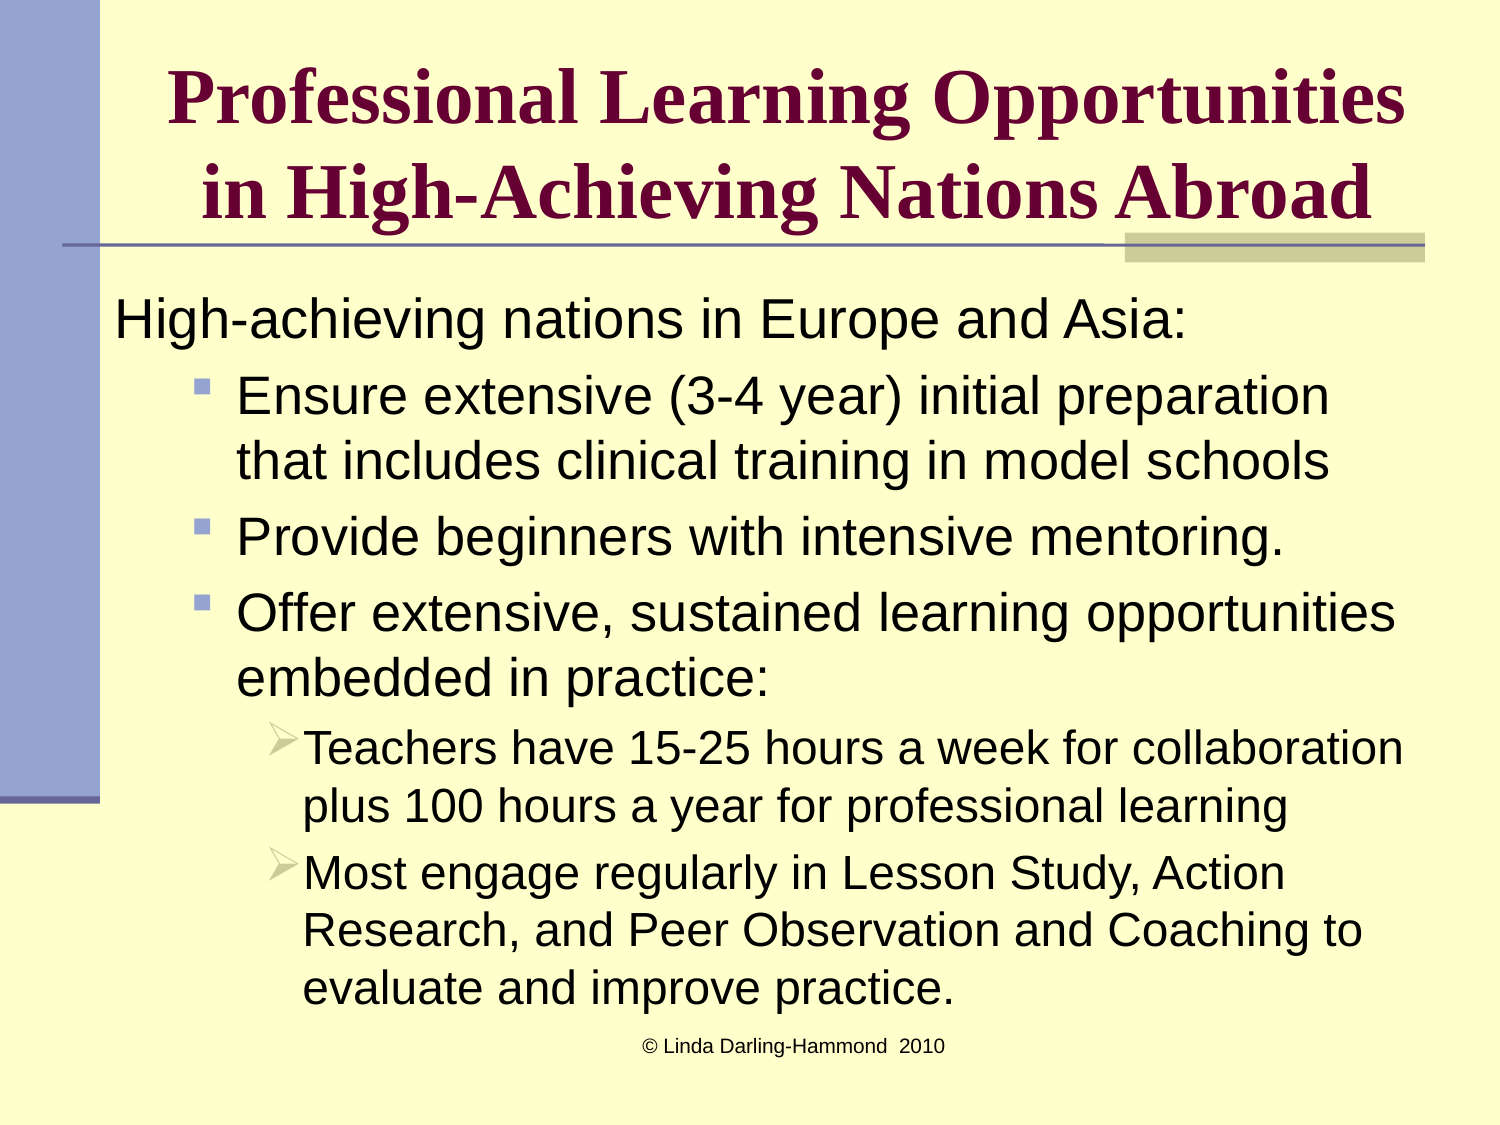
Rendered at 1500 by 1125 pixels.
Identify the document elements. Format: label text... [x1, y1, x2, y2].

title Professional Learning Opportunities in High-Achieving Nations Abroad [149, 45, 1426, 234]
list High-achieving nations in Europe and Asia: Ensure extensive (3-4 year) initial preparation that includes clinical training in model schools Provide beginners with intensive mentoring. Offer extensive, sustained learning opportunities embedded in practice: Teachers have 15-25 hours a week for collaboration plus 100 hours a year for professional learning Most engage regularly in Lesson Study, Action Research, and Peer Observation and Coaching to evaluate and improve practice. [99, 274, 1451, 1125]
